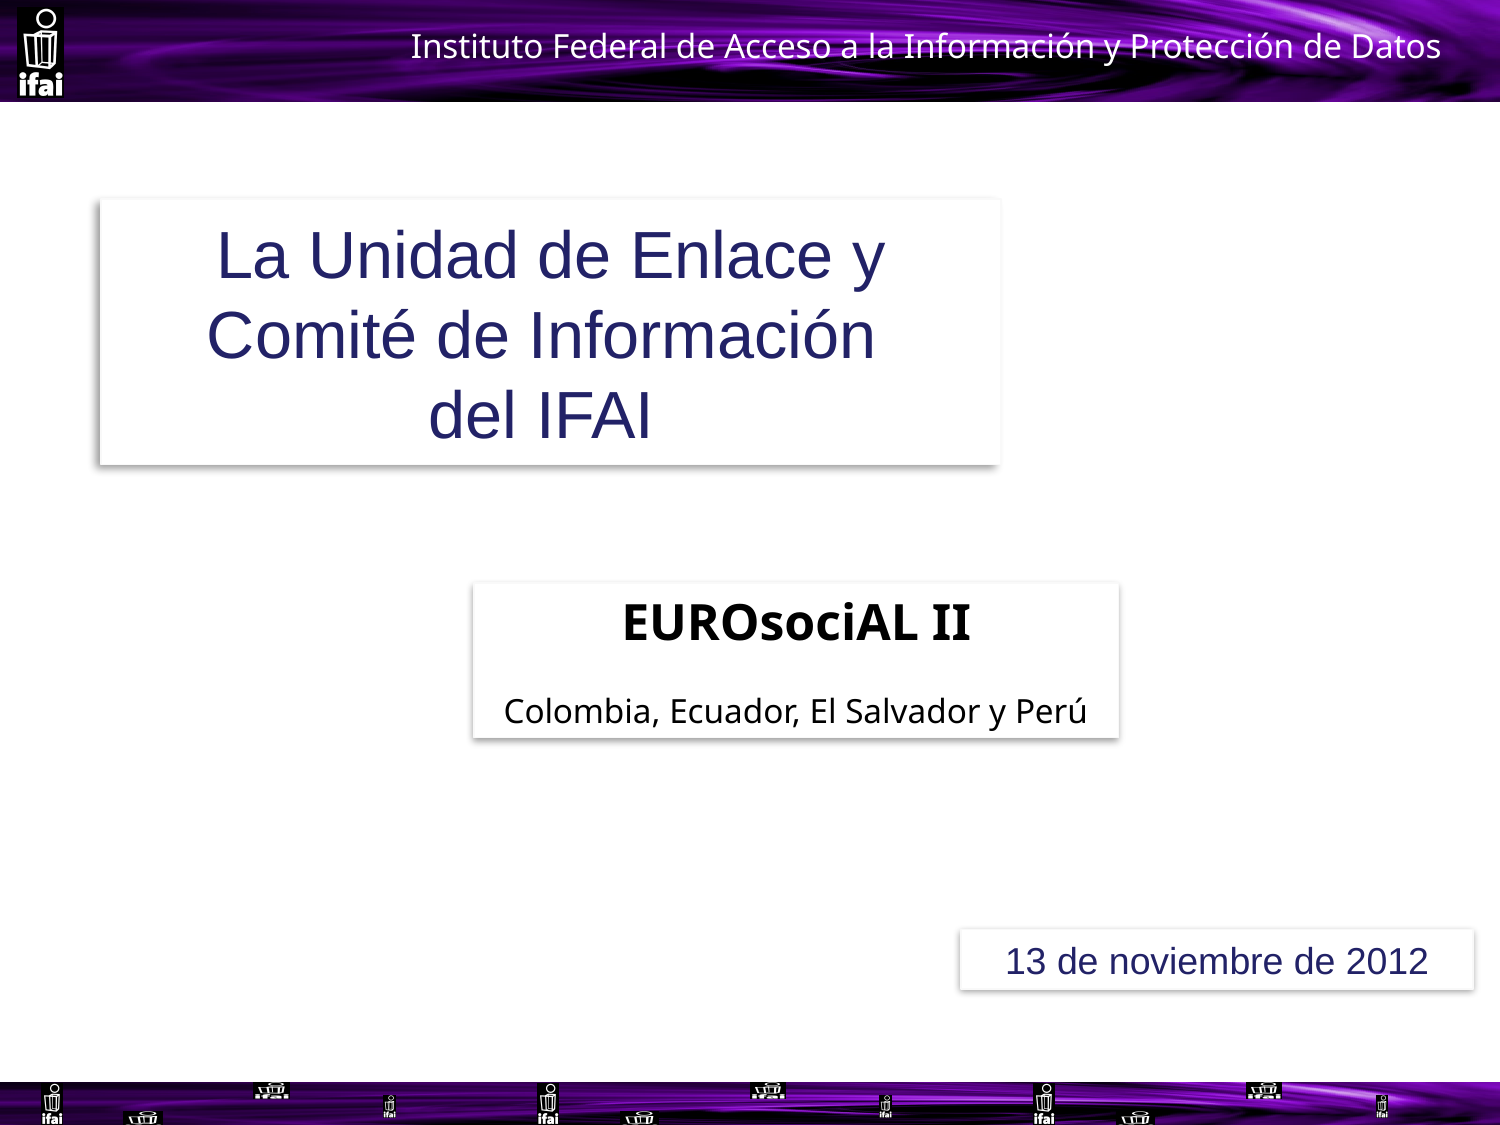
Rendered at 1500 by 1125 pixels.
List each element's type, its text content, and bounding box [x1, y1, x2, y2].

picture [0, 0, 1500, 102]
text_box 13 de noviembre de 2012 [960, 929, 1474, 990]
text_box EUROsociAL II Colombia, Ecuador, El Salvador y Perú [473, 582, 1119, 738]
picture [0, 1082, 1500, 1125]
text_box La Unidad de Enlace y Comité de Información del IFAI [100, 198, 1002, 465]
